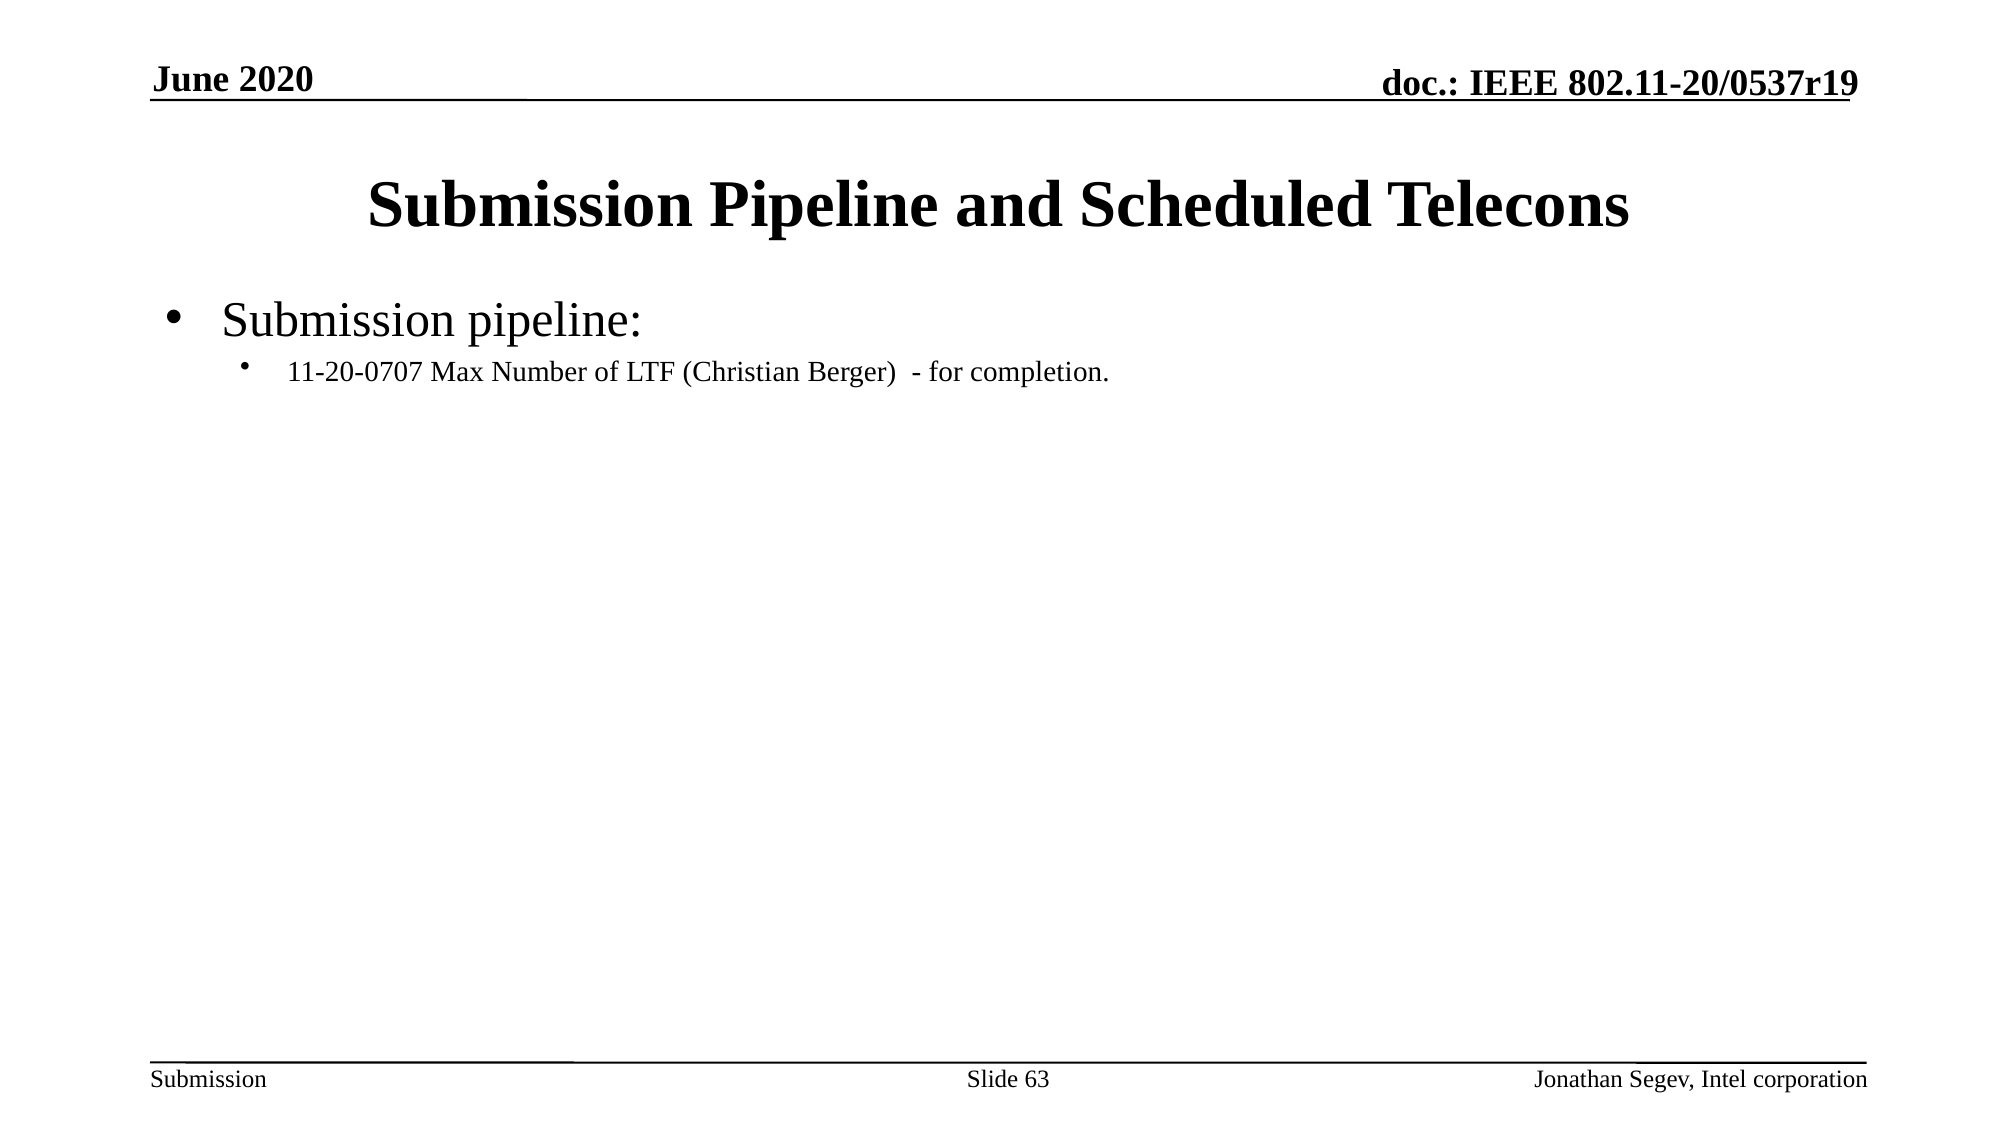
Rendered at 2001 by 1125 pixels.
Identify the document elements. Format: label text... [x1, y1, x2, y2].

list Submission pipeline: 11-20-0707 Max Number of LTF (Christian Berger) - for completion. [149, 278, 1850, 670]
footer Jonathan Segev, Intel corporation [1171, 1061, 1869, 1093]
title Submission Pipeline and Scheduled Telecons [149, 112, 1850, 278]
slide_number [152, 54, 563, 100]
slide_number Slide 63 [950, 1061, 1067, 1123]
